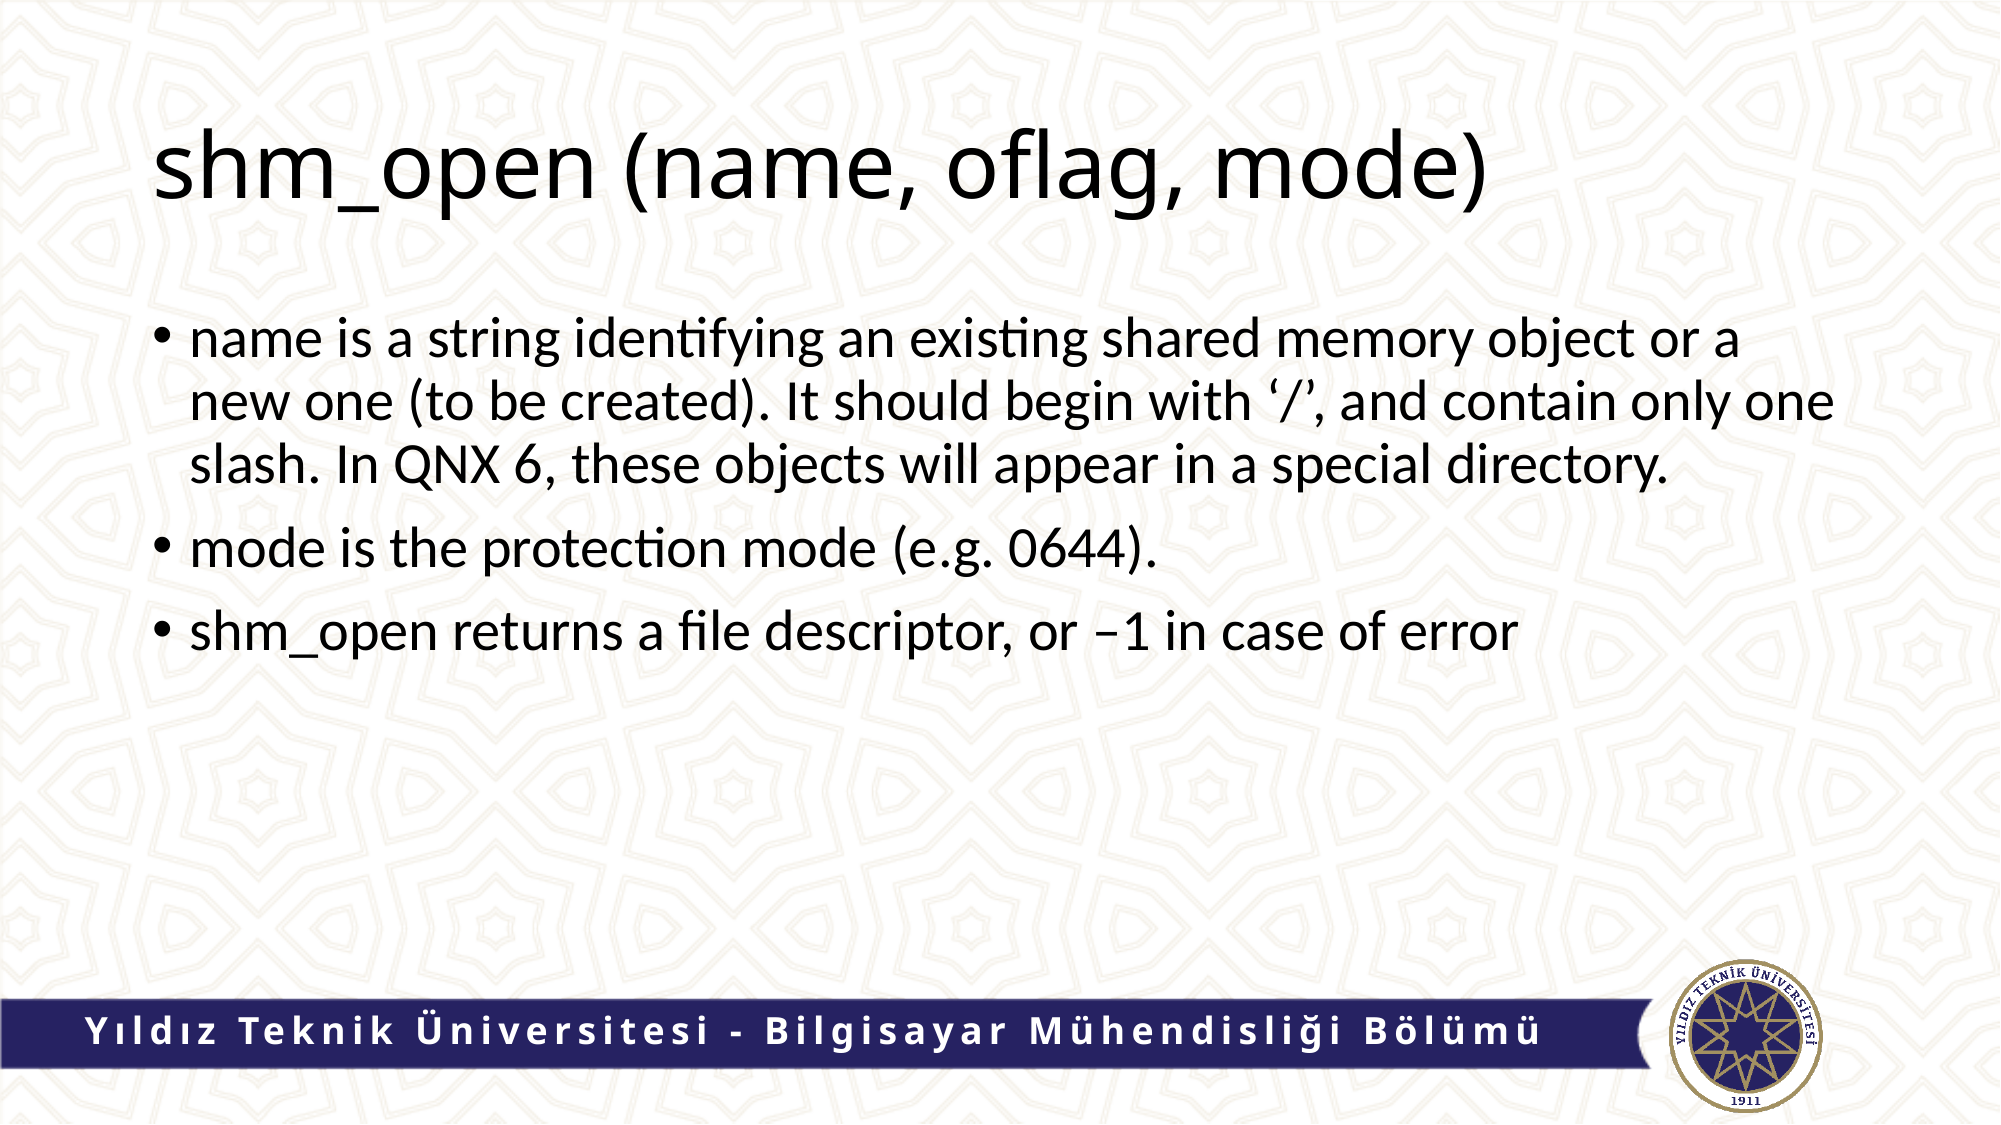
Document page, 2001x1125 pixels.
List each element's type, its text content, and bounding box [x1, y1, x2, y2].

picture [0, 0, 2000, 1125]
title shm_open (name, oflag, mode) [137, 59, 1863, 278]
list name is a string identifying an existing shared memory object or a new one (to be created). It should begin with ‘/’, and contain only one slash. In QNX 6, these objects will appear in a special directory. mode is the protection mode (e.g. 0644). shm_open returns a file descriptor, or –1 in case of error [137, 299, 1863, 982]
footer Yıldız Teknik Üniversitesi - Bilgisayar Mühendisliği Bölümü [0, 997, 1628, 1069]
